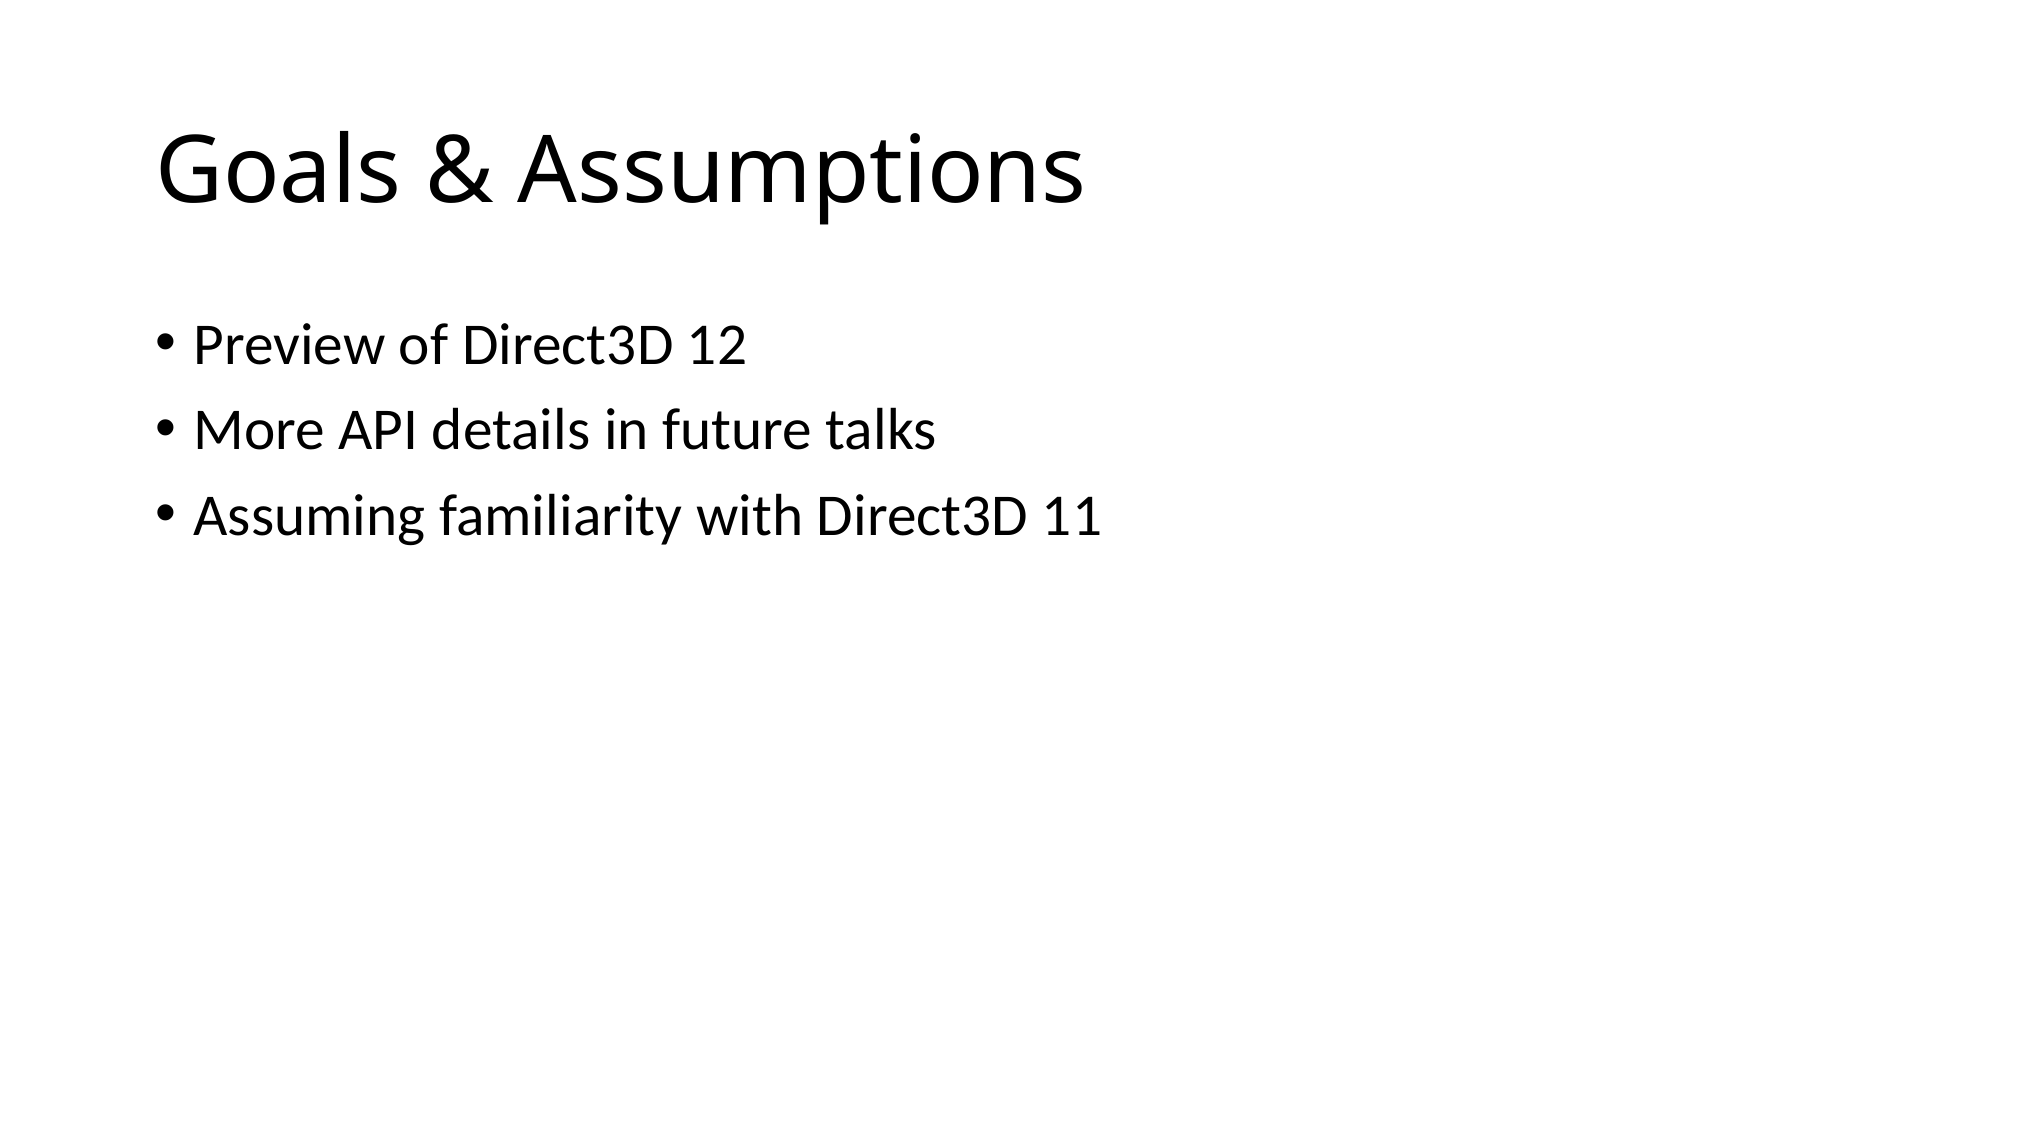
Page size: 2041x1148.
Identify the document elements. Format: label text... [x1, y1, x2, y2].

title Goals & Assumptions [140, 61, 1900, 283]
list Preview of Direct3D 12 More API details in future talks Assuming familiarity with Direct3D 11 [140, 305, 1900, 1034]
